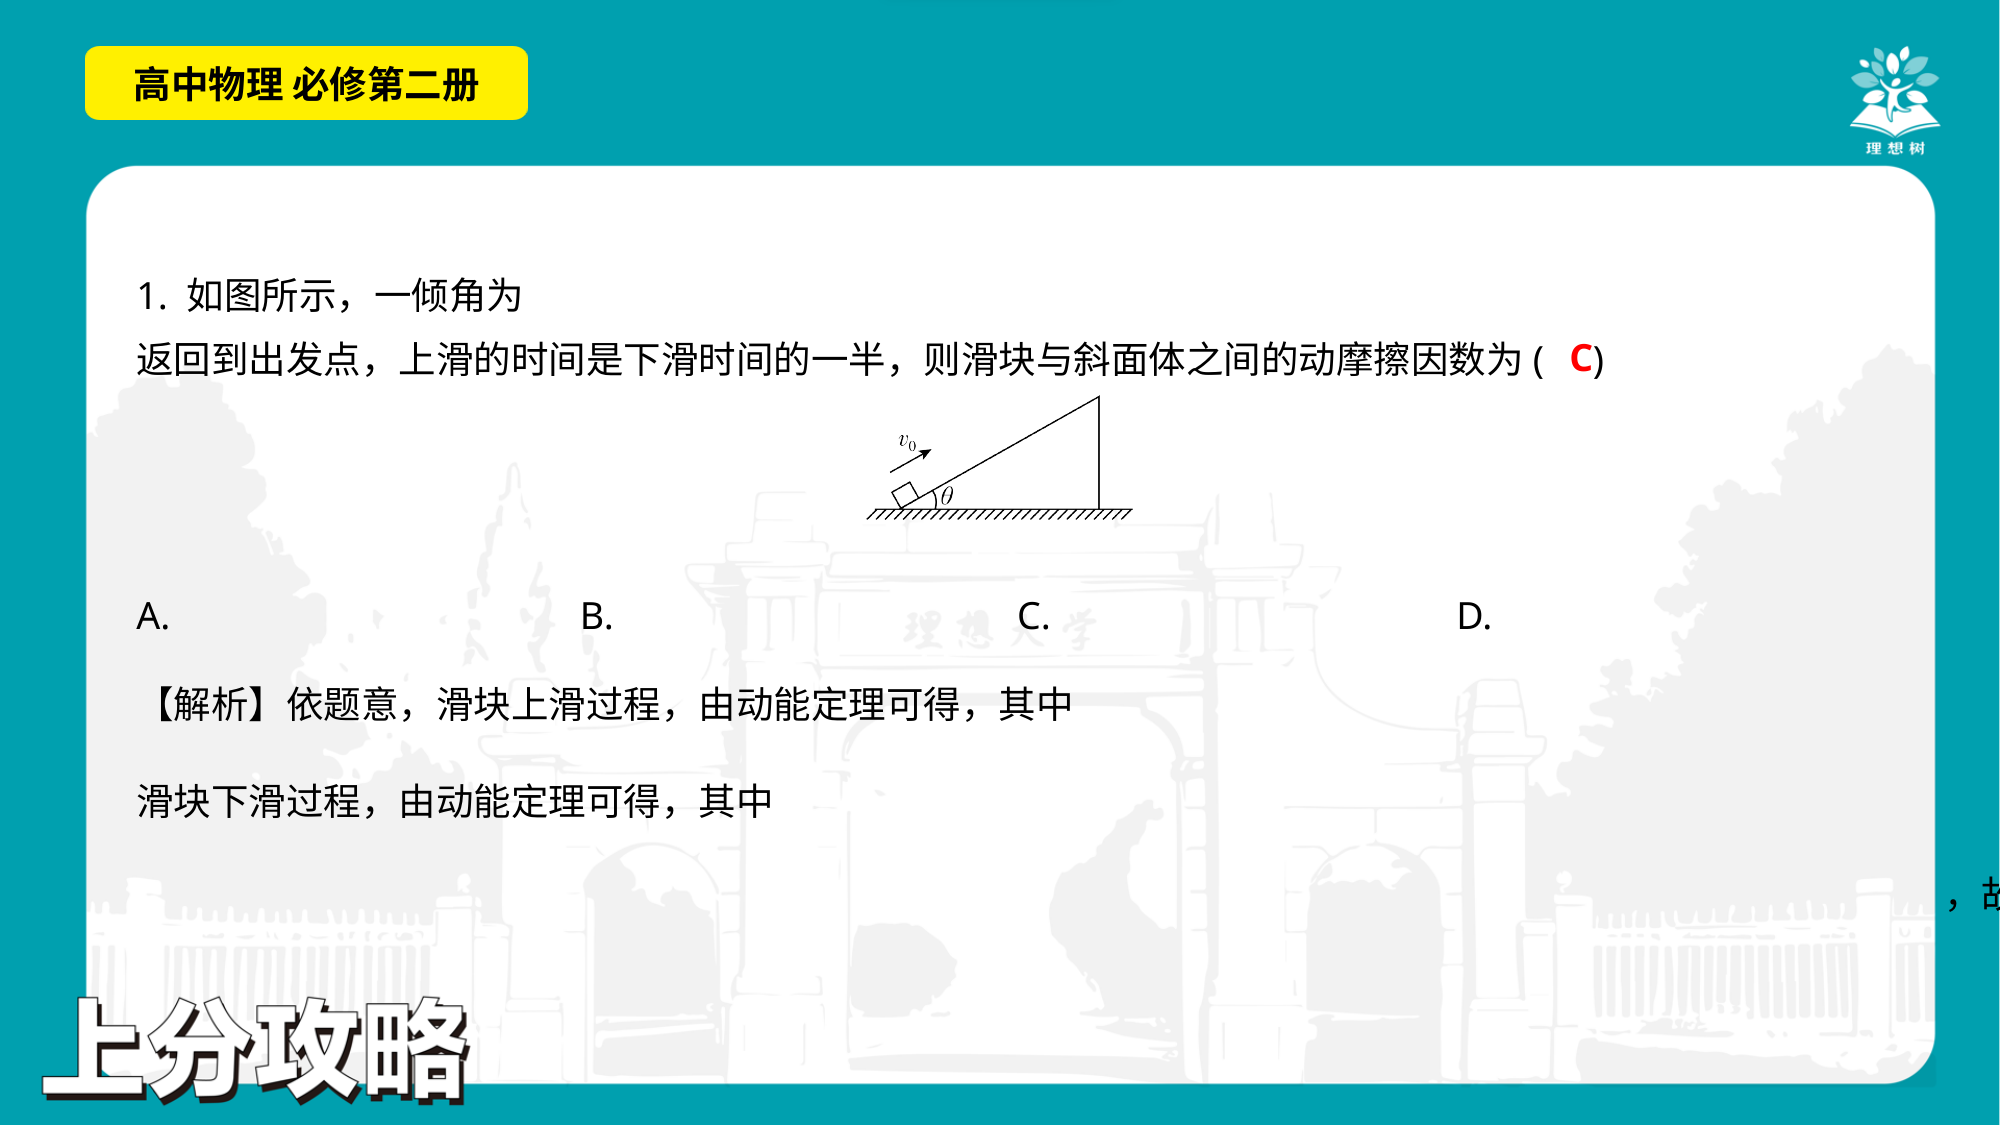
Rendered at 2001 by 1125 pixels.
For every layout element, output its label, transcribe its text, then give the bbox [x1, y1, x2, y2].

text_box C [1554, 314, 1609, 373]
picture [0, 0, 2000, 1125]
picture [1987, 896, 1995, 904]
